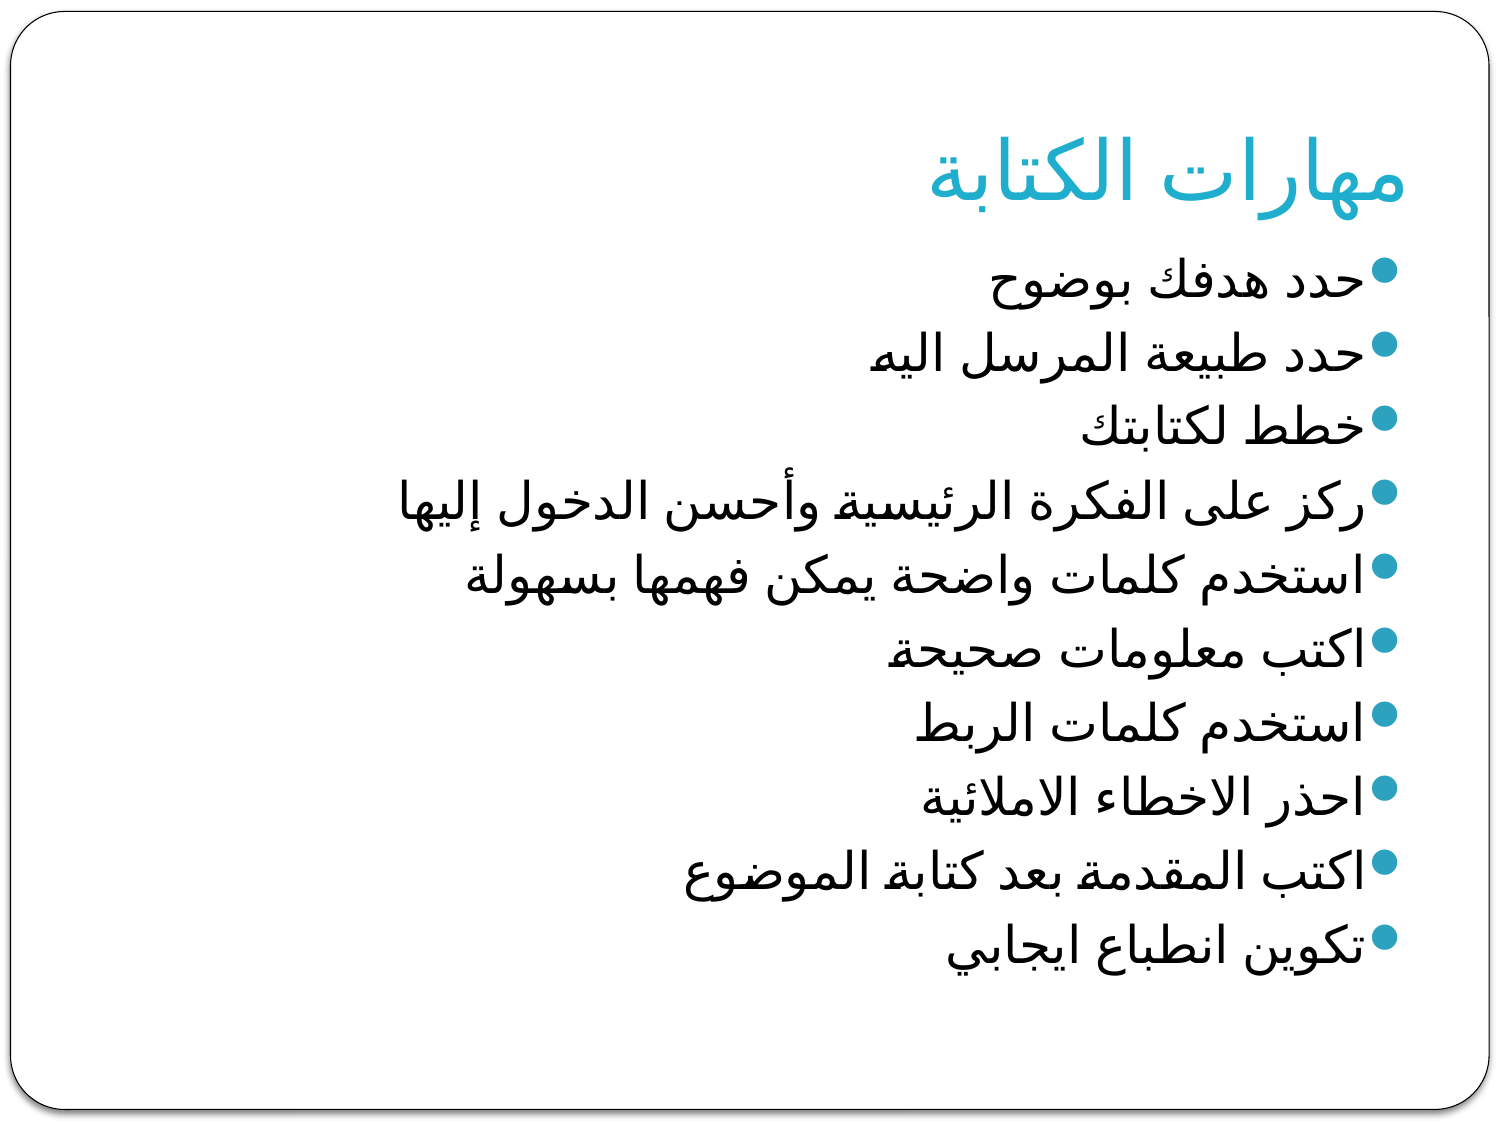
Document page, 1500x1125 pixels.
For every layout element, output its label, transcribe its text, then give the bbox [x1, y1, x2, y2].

list حدد هدفك بوضوح حدد طبيعة المرسل اليه خطط لكتابتك ركز على الفكرة الرئيسية وأحسن الدخول إليها استخدم كلمات واضحة يمكن فهمها بسهولة اكتب معلومات صحيحة استخدم كلمات الربط احذر الاخطاء الاملائية اكتب المقدمة بعد كتابة الموضوع تكوين انطباع ايجابي [150, 237, 1425, 988]
title مهارات الكتابة [150, 45, 1425, 233]
